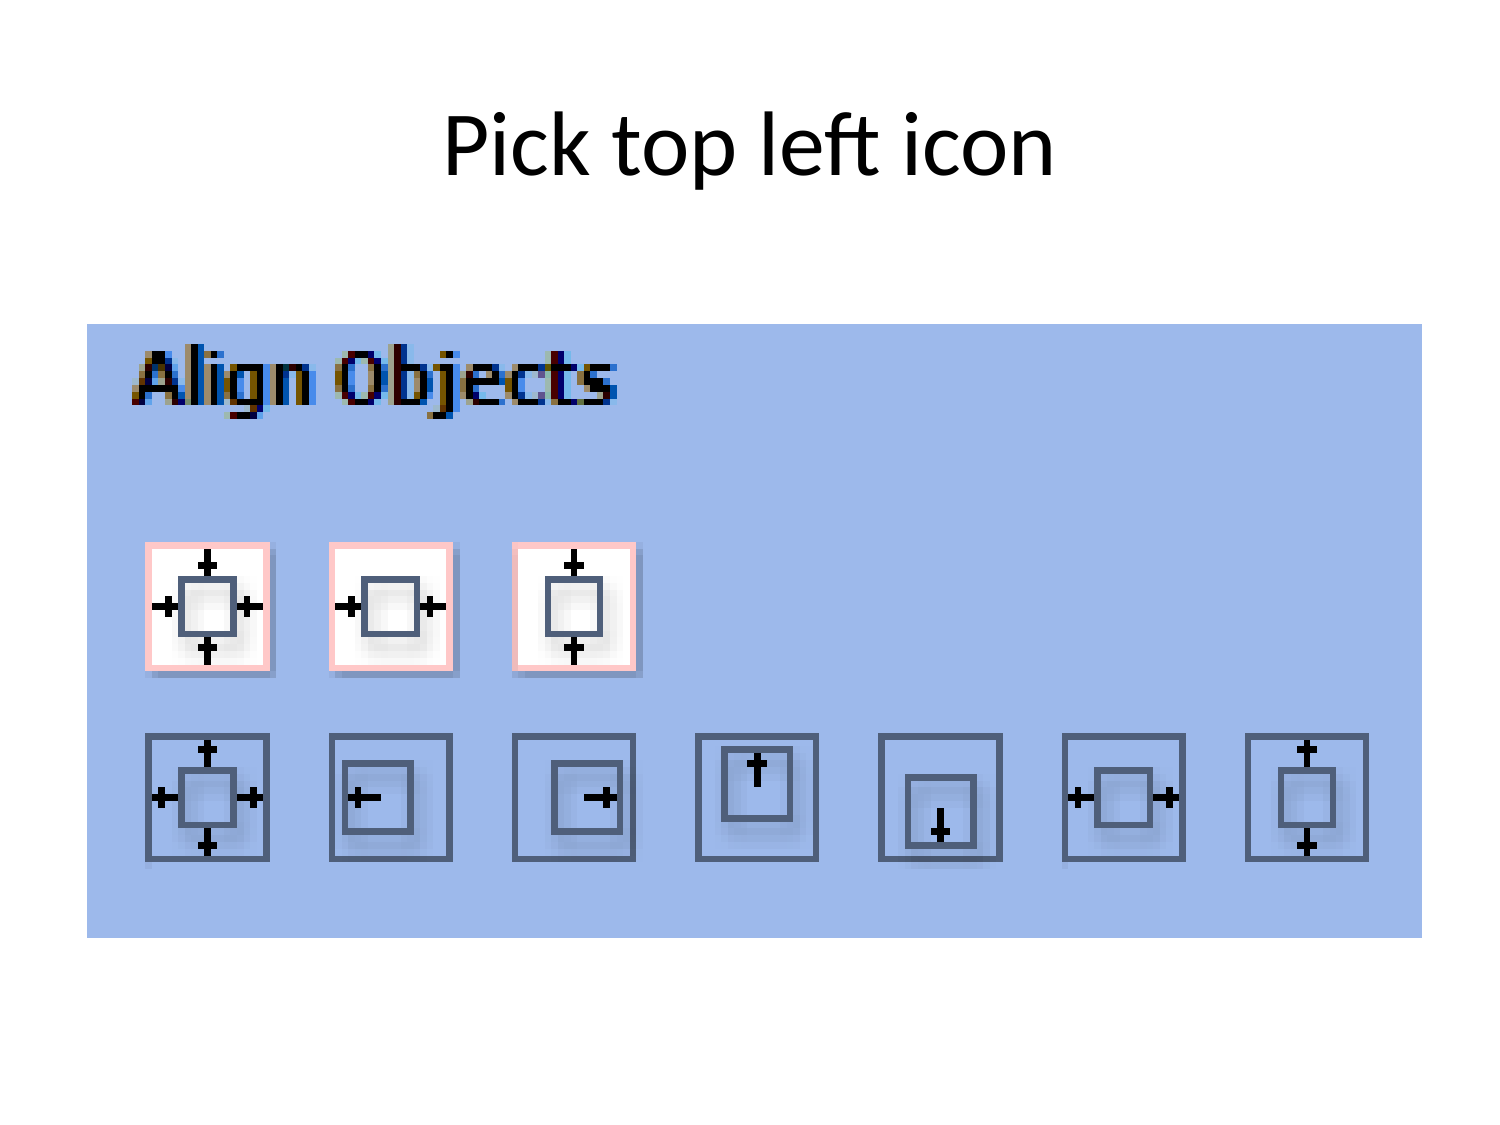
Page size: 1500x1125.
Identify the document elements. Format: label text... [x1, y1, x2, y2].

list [87, 324, 1422, 938]
title Pick top left icon [75, 45, 1425, 233]
